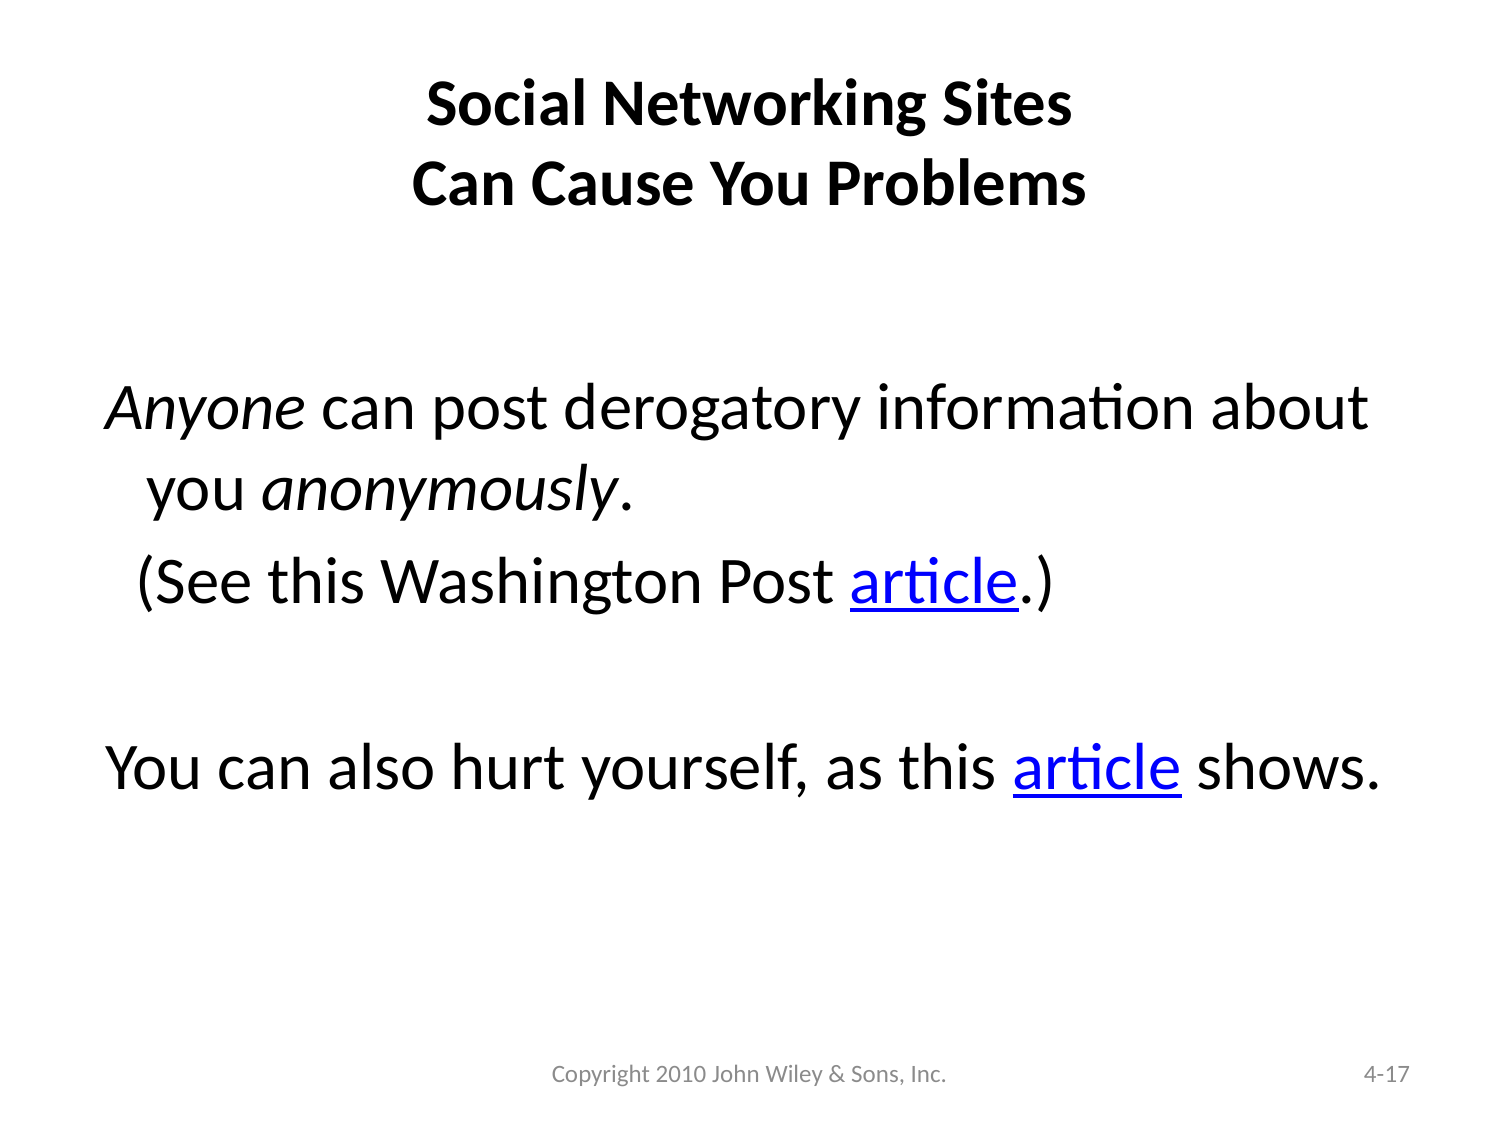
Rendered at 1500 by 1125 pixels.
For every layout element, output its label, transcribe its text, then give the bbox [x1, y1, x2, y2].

slide_number 4-17 [1074, 1042, 1425, 1103]
footer Copyright 2010 John Wiley & Sons, Inc. [512, 1042, 988, 1103]
list Anyone can post derogatory information about you anonymously. (See this Washington Post article.) You can also hurt yourself, as this article shows. [75, 262, 1425, 1005]
title Social Networking Sites Can Cause You Problems [75, 45, 1425, 233]
